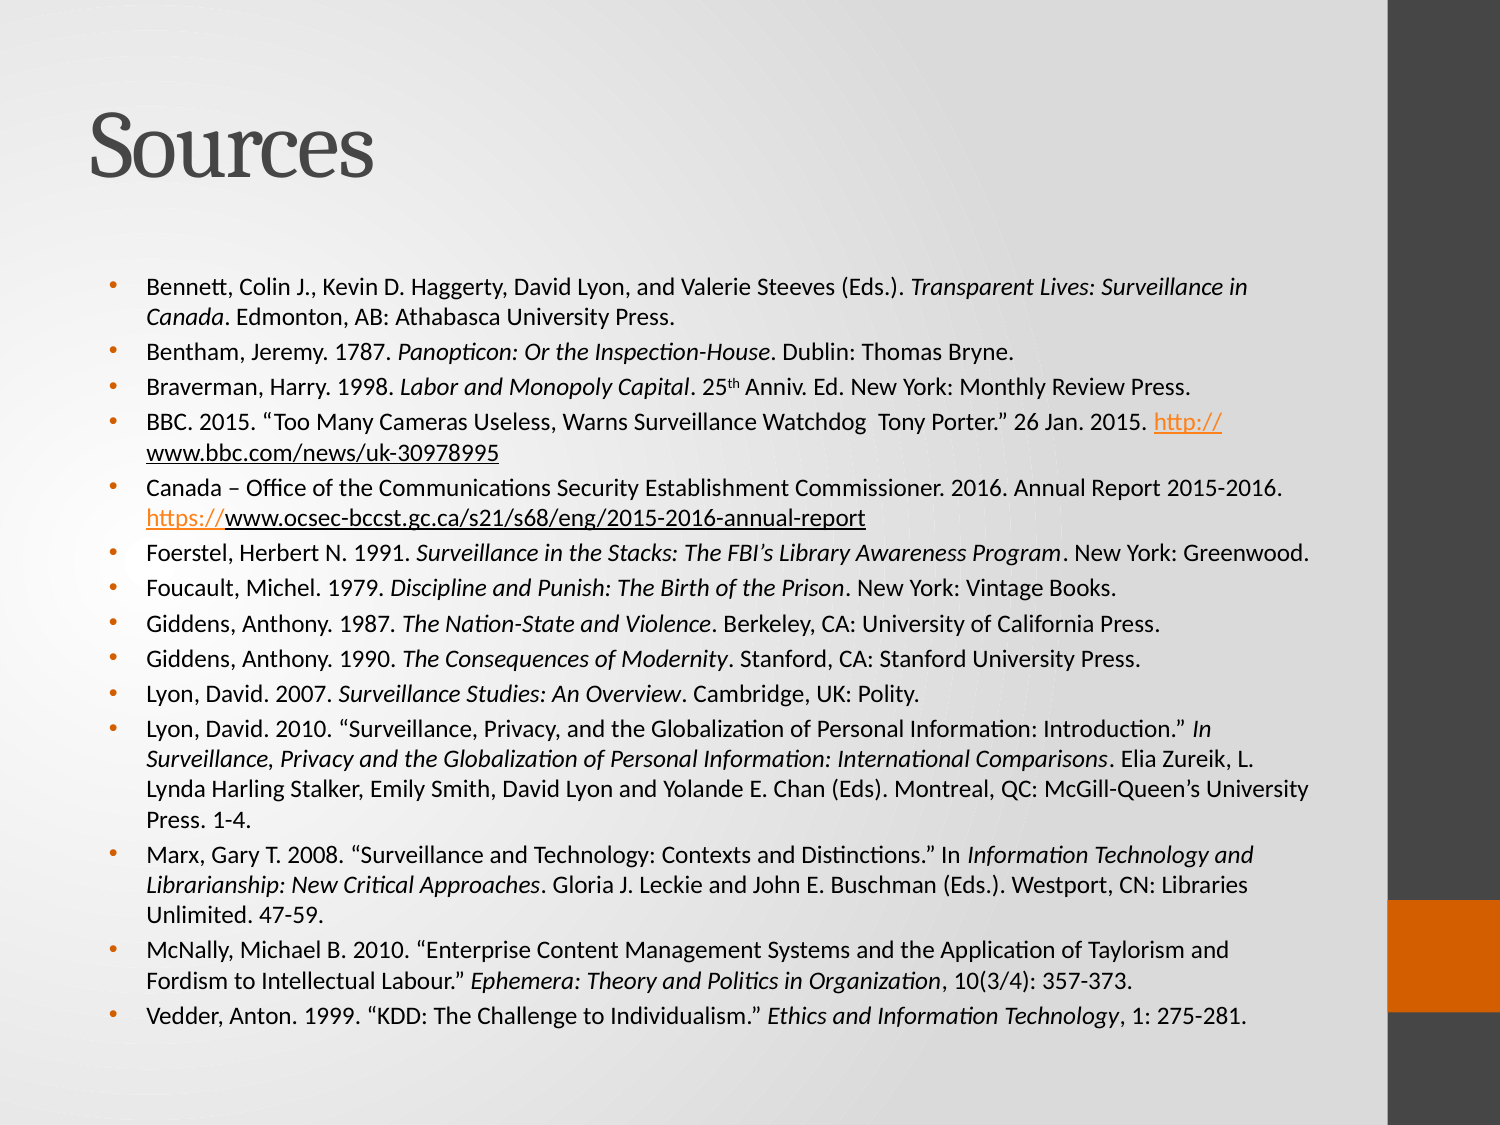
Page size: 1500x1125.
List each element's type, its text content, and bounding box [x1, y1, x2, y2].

title Sources [75, 45, 1325, 233]
list Bennett, Colin J., Kevin D. Haggerty, David Lyon, and Valerie Steeves (Eds.). Transparent Lives: Surveillance in Canada. Edmonton, AB: Athabasca University Press. Bentham, Jeremy. 1787. Panopticon: Or the Inspection-House. Dublin: Thomas Bryne. Braverman, Harry. 1998. Labor and Monopoly Capital. 25th Anniv. Ed. New York: Monthly Review Press. BBC. 2015. “Too Many Cameras Useless, Warns Surveillance Watchdog Tony Porter.” 26 Jan. 2015. http://www.bbc.com/news/uk-30978995 Canada – Office of the Communications Security Establishment Commissioner. 2016. Annual Report 2015-2016. https://www.ocsec-bccst.gc.ca/s21/s68/eng/2015-2016-annual-report Foerstel, Herbert N. 1991. Surveillance in the Stacks: The FBI’s Library Awareness Program. New York: Greenwood. Foucault, Michel. 1979. Discipline and Punish: The Birth of the Prison. New York: Vintage Books. Giddens, Anthony. 1987. The Nation-State and Violence. Berkeley, CA: University of California Press. Giddens, Anthony. 1990. The Consequences of Modernity. Stanford, CA: Stanford University Press. Lyon, David. 2007. Surveillance Studies: An Overview. Cambridge, UK: Polity. Lyon, David. 2010. “Surveillance, Privacy, and the Globalization of Personal Information: Introduction.” In Surveillance, Privacy and the Globalization of Personal Information: International Comparisons. Elia Zureik, L. Lynda Harling Stalker, Emily Smith, David Lyon and Yolande E. Chan (Eds). Montreal, QC: McGill-Queen’s University Press. 1-4. Marx, Gary T. 2008. “Surveillance and Technology: Contexts and Distinctions.” In Information Technology and Librarianship: New Critical Approaches. Gloria J. Leckie and John E. Buschman (Eds.). Westport, CN: Libraries Unlimited. 47-59. McNally, Michael B. 2010. “Enterprise Content Management Systems and the Application of Taylorism and Fordism to Intellectual Labour.” Ephemera: Theory and Politics in Organization, 10(3/4): 357-373. Vedder, Anton. 1999. “KDD: The Challenge to Individualism.” Ethics and Information Technology, 1: 275-281. [75, 262, 1325, 1050]
